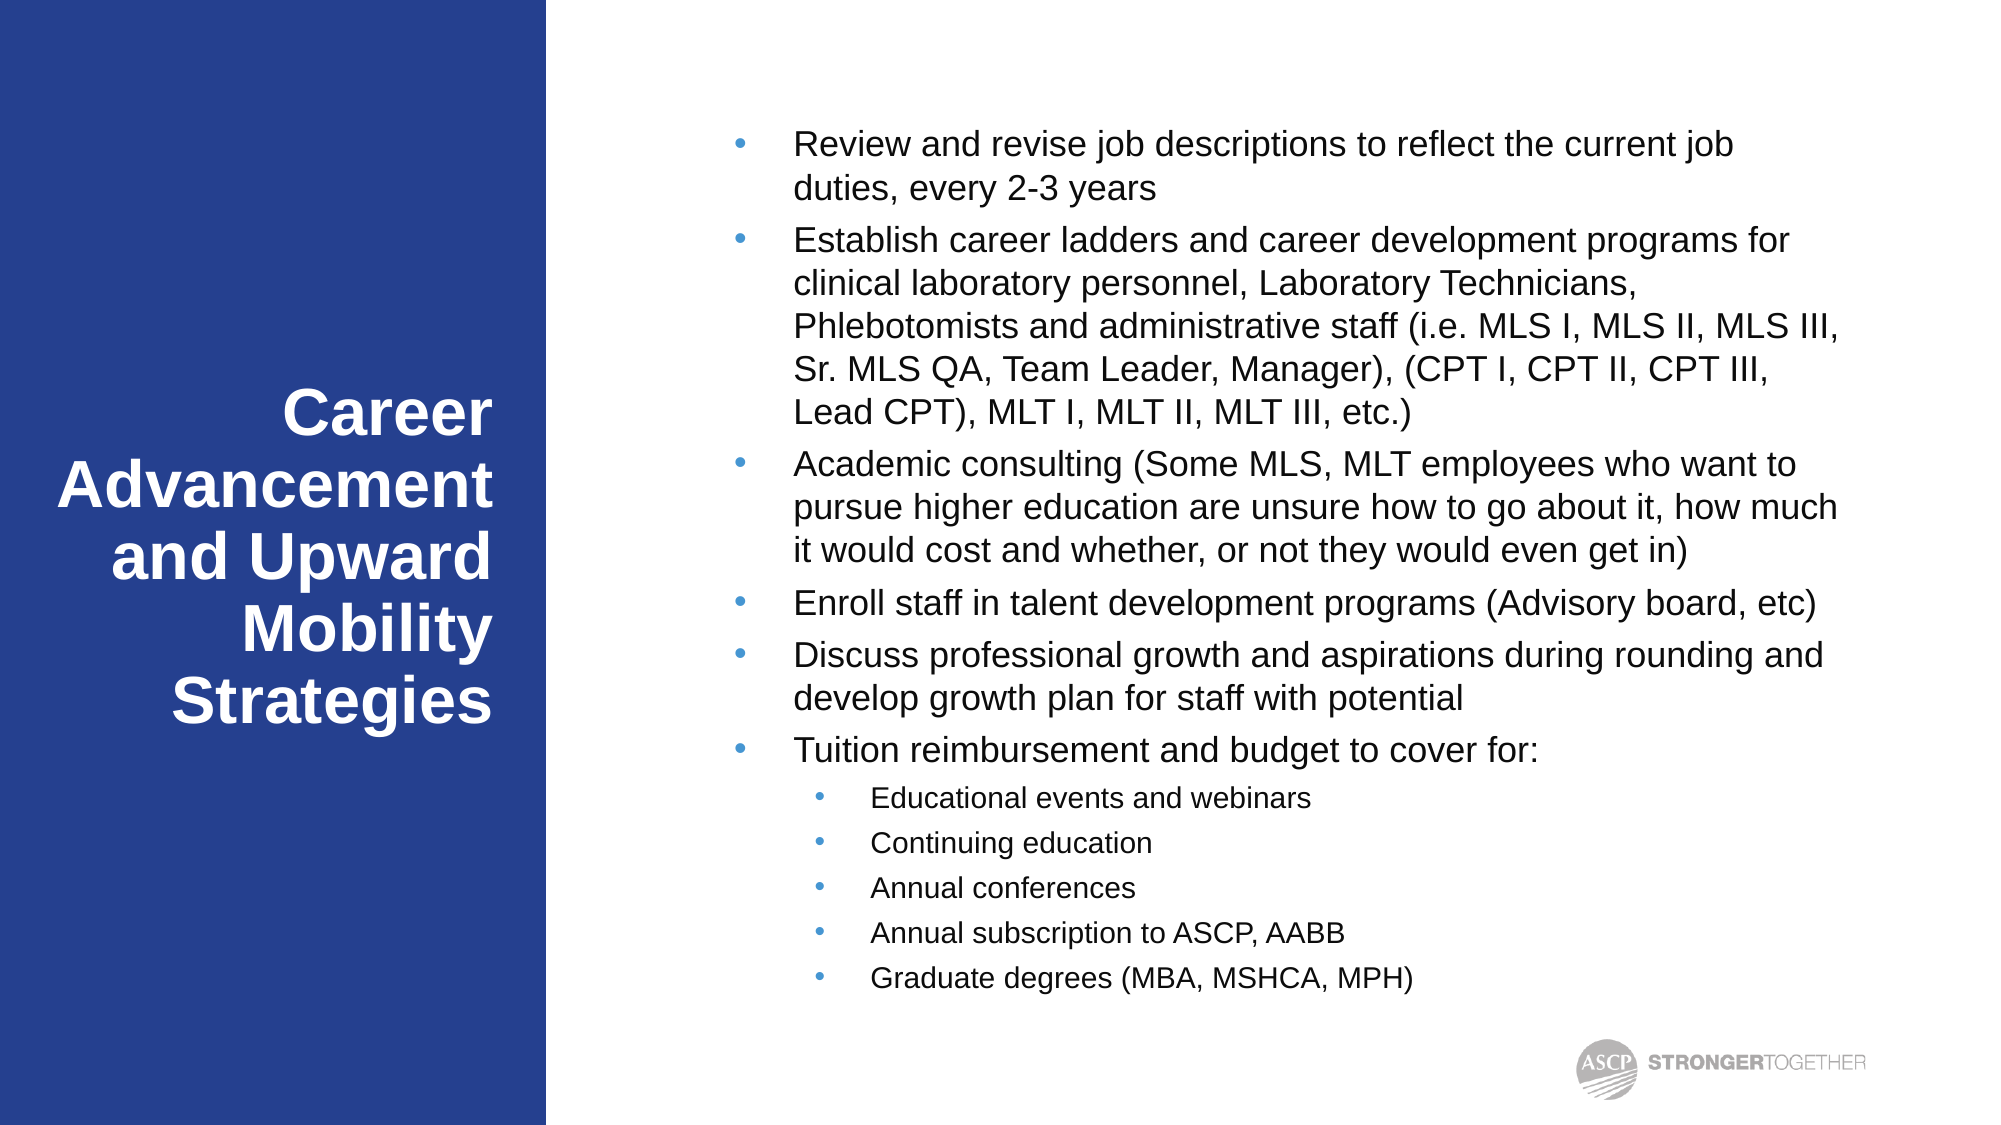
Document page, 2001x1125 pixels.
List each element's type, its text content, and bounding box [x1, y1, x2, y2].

list Review and revise job descriptions to reflect the current job duties, every 2-3 years Establish career ladders and career development programs for clinical laboratory personnel, Laboratory Technicians, Phlebotomists and administrative staff (i.e. MLS I, MLS II, MLS III, Sr. MLS QA, Team Leader, Manager), (CPT I, CPT II, CPT III, Lead CPT), MLT I, MLT II, MLT III, etc.) Academic consulting (Some MLS, MLT employees who want to pursue higher education are unsure how to go about it, how much it would cost and whether, or not they would even get in) Enroll staff in talent development programs (Advisory board, etc) Discuss professional growth and aspirations during rounding and develop growth plan for staff with potential Tuition reimbursement and budget to cover for: Educational events and webinars Continuing education Annual conferences Annual subscription to ASCP, AABB Graduate degrees (MBA, MSHCA, MPH) [701, 107, 1866, 1009]
picture [1576, 1039, 1866, 1100]
title Career Advancement and Upward Mobility Strategies [37, 448, 509, 667]
